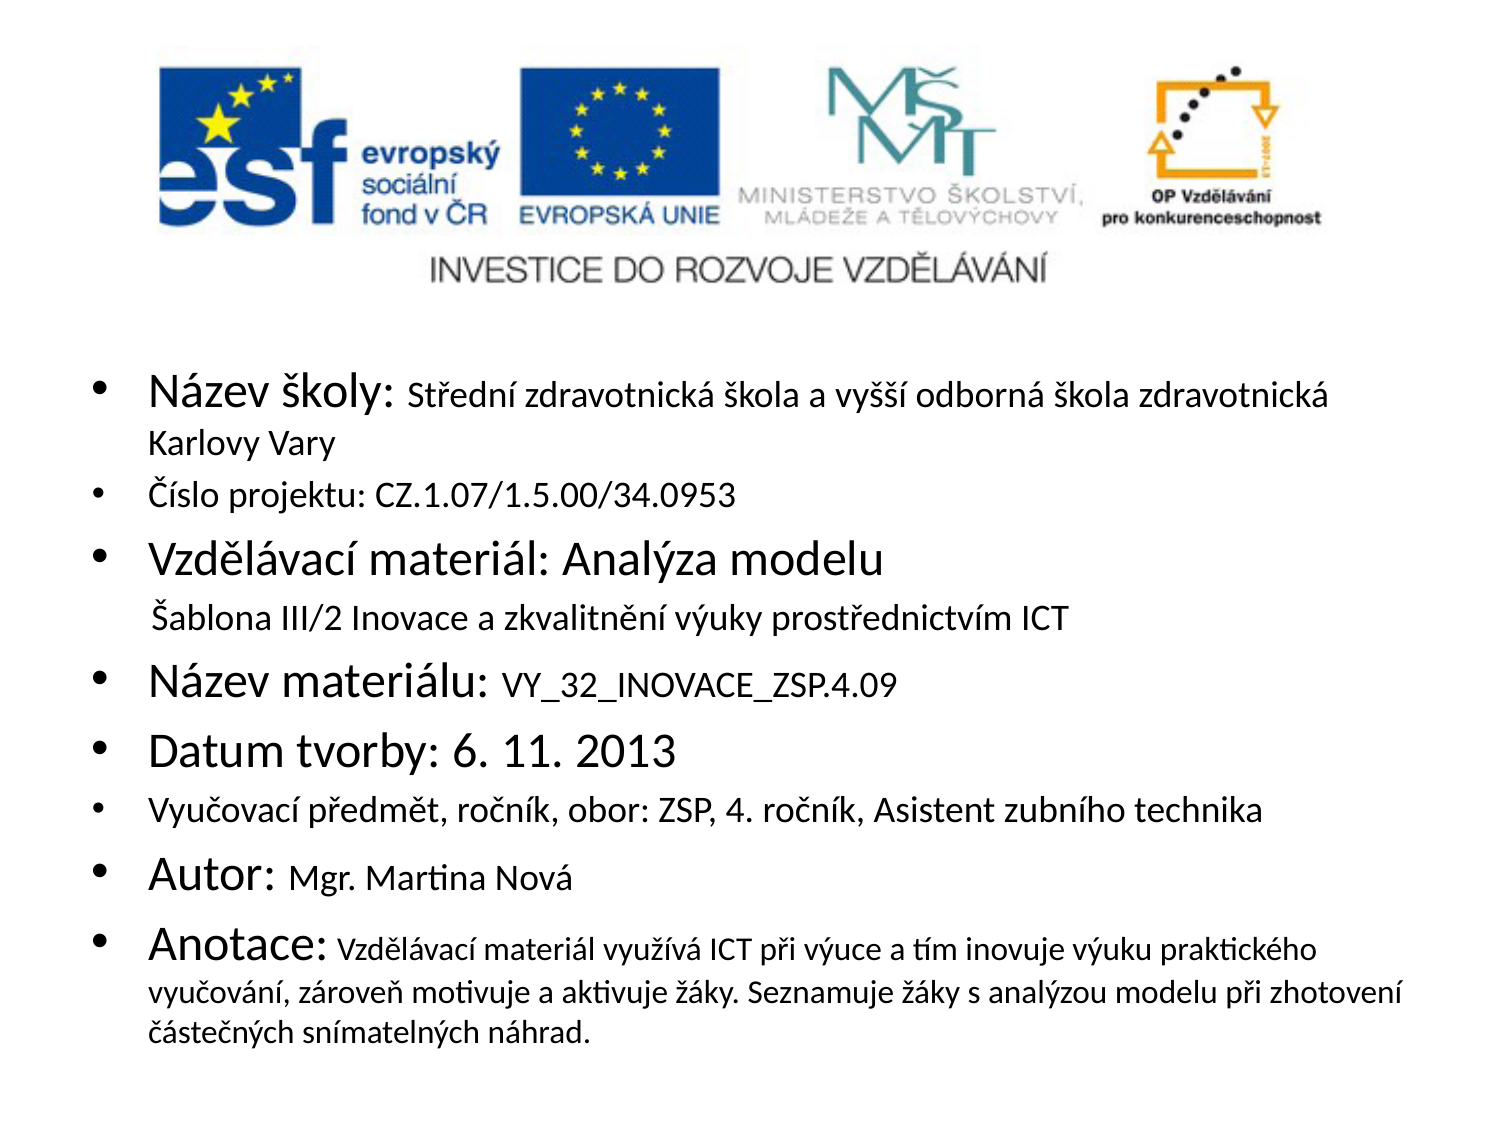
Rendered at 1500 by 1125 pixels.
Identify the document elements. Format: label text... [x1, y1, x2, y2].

list Název školy: Střední zdravotnická škola a vyšší odborná škola zdravotnická Karlovy Vary Číslo projektu: CZ.1.07/1.5.00/34.0953 Vzdělávací materiál: Analýza modelu Šablona III/2 Inovace a zkvalitnění výuky prostřednictvím ICT Název materiálu: VY_32_INOVACE_ZSP.4.09 Datum tvorby: 6. 11. 2013 Vyučovací předmět, ročník, obor: ZSP, 4. ročník, Asistent zubního technika Autor: Mgr. Martina Nová Anotace: Vzdělávací materiál využívá ICT při výuce a tím inovuje výuku praktického vyučování, zároveň motivuje a aktivuje žáky. Seznamuje žáky s analýzou modelu při zhotovení částečných snímatelných náhrad. [76, 349, 1426, 1083]
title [123, 45, 1353, 303]
